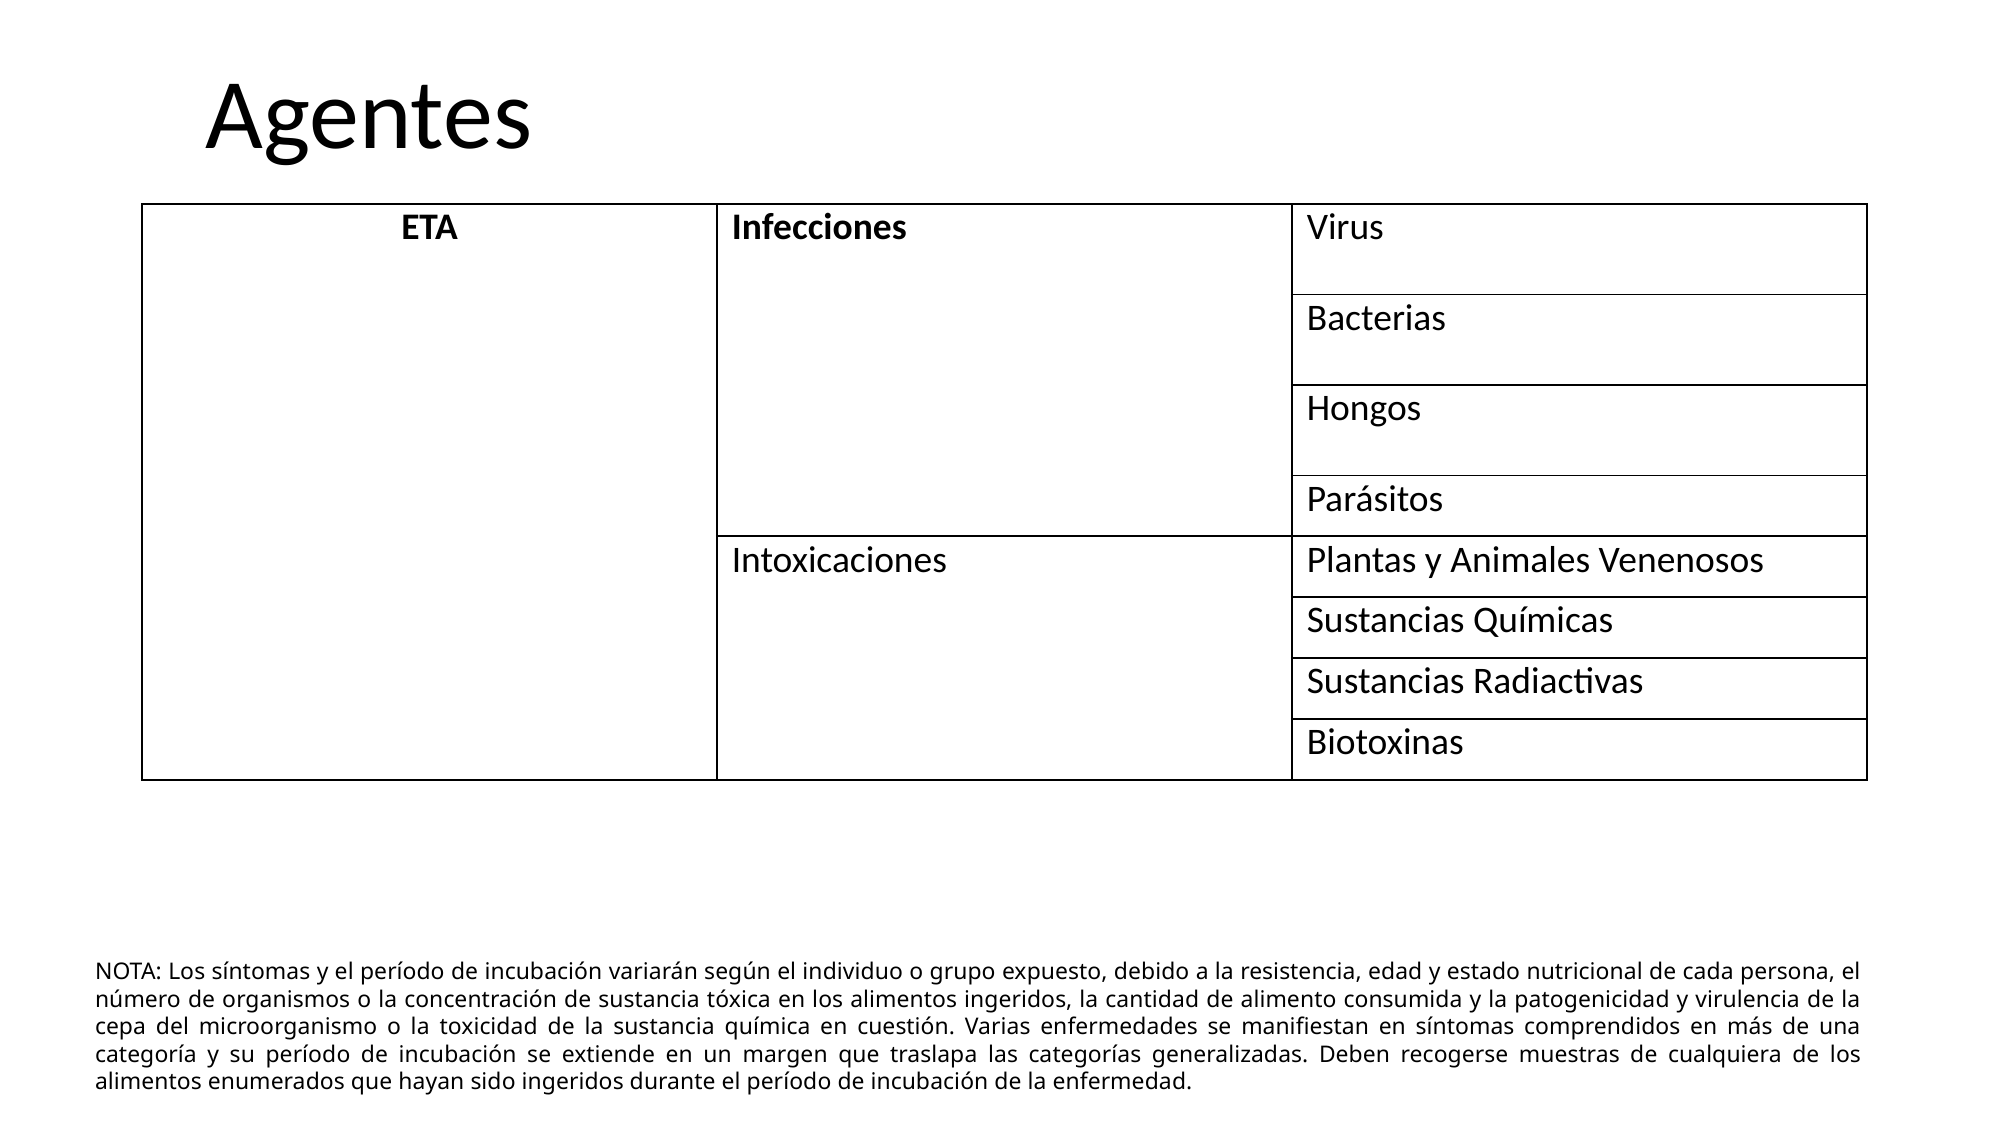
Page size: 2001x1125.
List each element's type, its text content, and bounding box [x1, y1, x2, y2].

table_cell Sustancias Radiactivas [1293, 659, 1866, 718]
table_header ETA [143, 205, 716, 779]
table_header Infecciones [718, 205, 1291, 535]
text_box Agentes [191, 41, 548, 176]
table_cell Bacterias [1293, 295, 1866, 384]
table_header Virus [1293, 205, 1866, 294]
table_cell Plantas y Animales Venenosos [1293, 537, 1866, 596]
table_cell Biotoxinas [1293, 720, 1866, 779]
table_cell Parásitos [1293, 476, 1866, 535]
table_cell Hongos [1293, 386, 1866, 475]
table_cell Sustancias Químicas [1293, 598, 1866, 657]
table_cell Intoxicaciones [718, 537, 1291, 779]
text_box NOTA: Los síntomas y el período de incubación variarán según el individuo o grupo expuesto, debido a la resistencia, edad y estado nutricional de cada persona, el número de organismos o la concentración de sustancia tóxica en los alimentos ingeridos, la cantidad de alimento consumida y la patogenicidad y virulencia de la cepa del microorganismo o la toxicidad de la sustancia química en cuestión. Varias enfermedades se manifiestan en síntomas comprendidos en más de una categoría y su período de incubación se extiende en un margen que traslapa las categorías generalizadas. Deben recogerse muestras de cualquiera de los alimentos enumerados que hayan sido ingeridos durante el período de incubación de la enfermedad. [80, 949, 1878, 1102]
